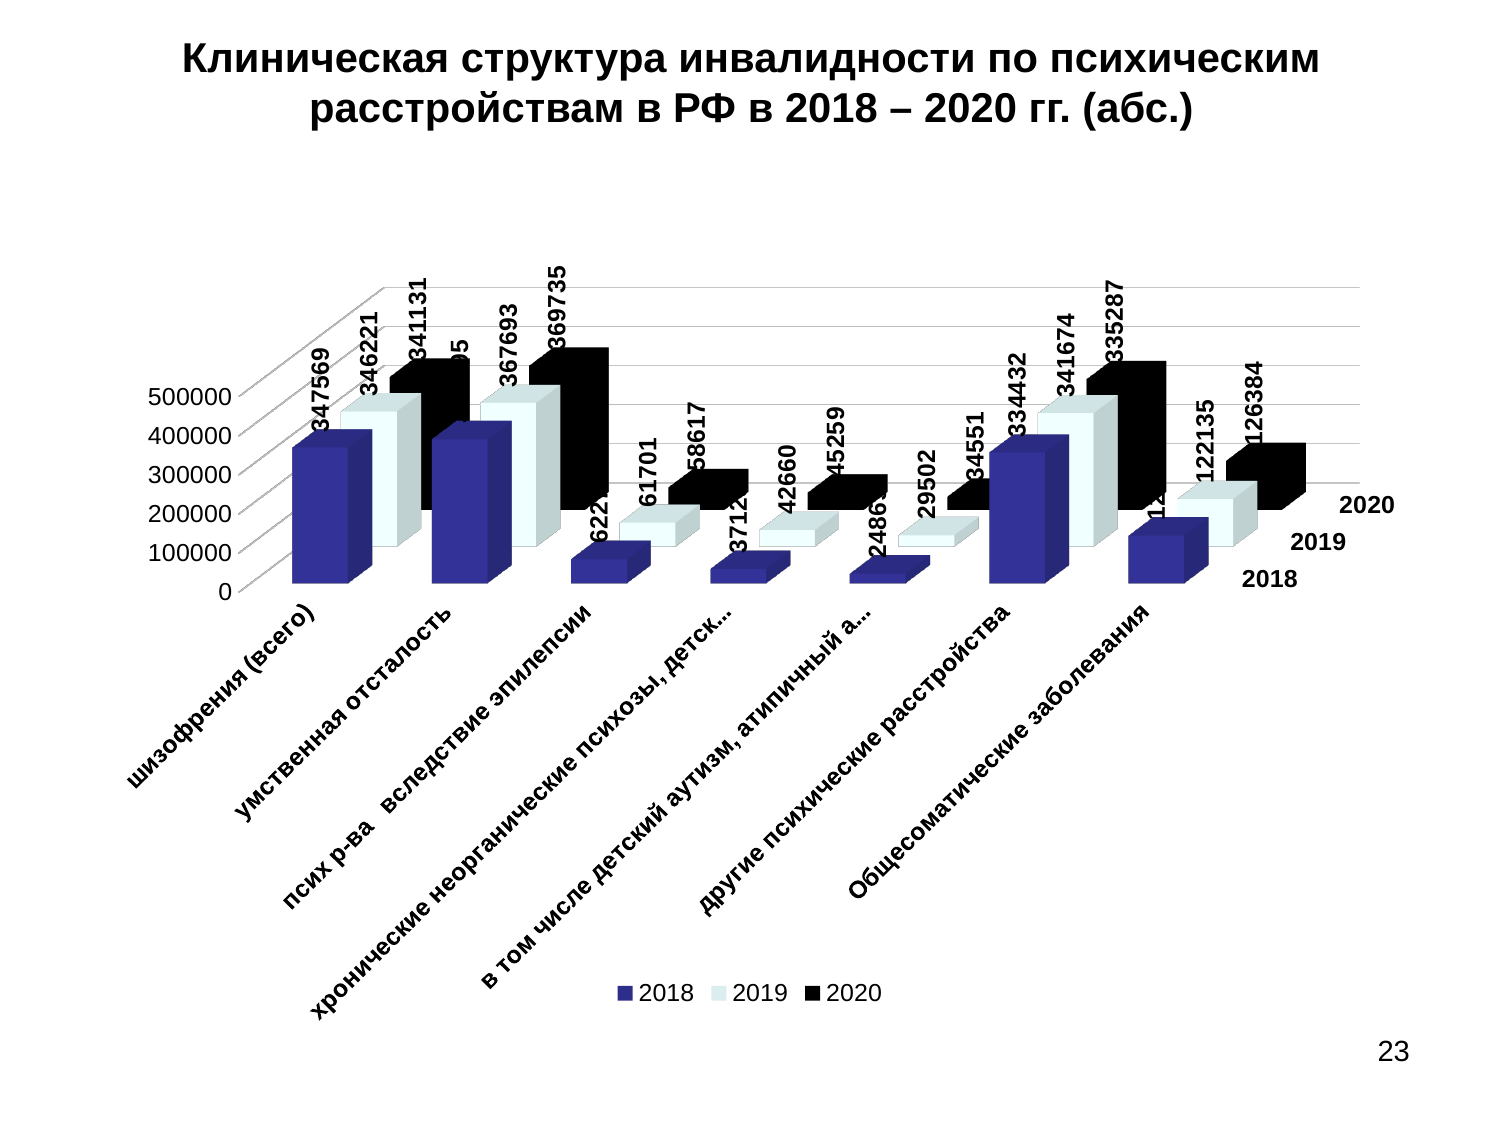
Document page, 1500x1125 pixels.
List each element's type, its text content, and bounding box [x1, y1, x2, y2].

chart [0, 148, 1500, 1025]
title Клиническая структура инвалидности по психическим расстройствам в РФ в 2018 – 2020 гг. (абс.) [77, 15, 1426, 105]
slide_number 23 [1074, 1032, 1425, 1103]
